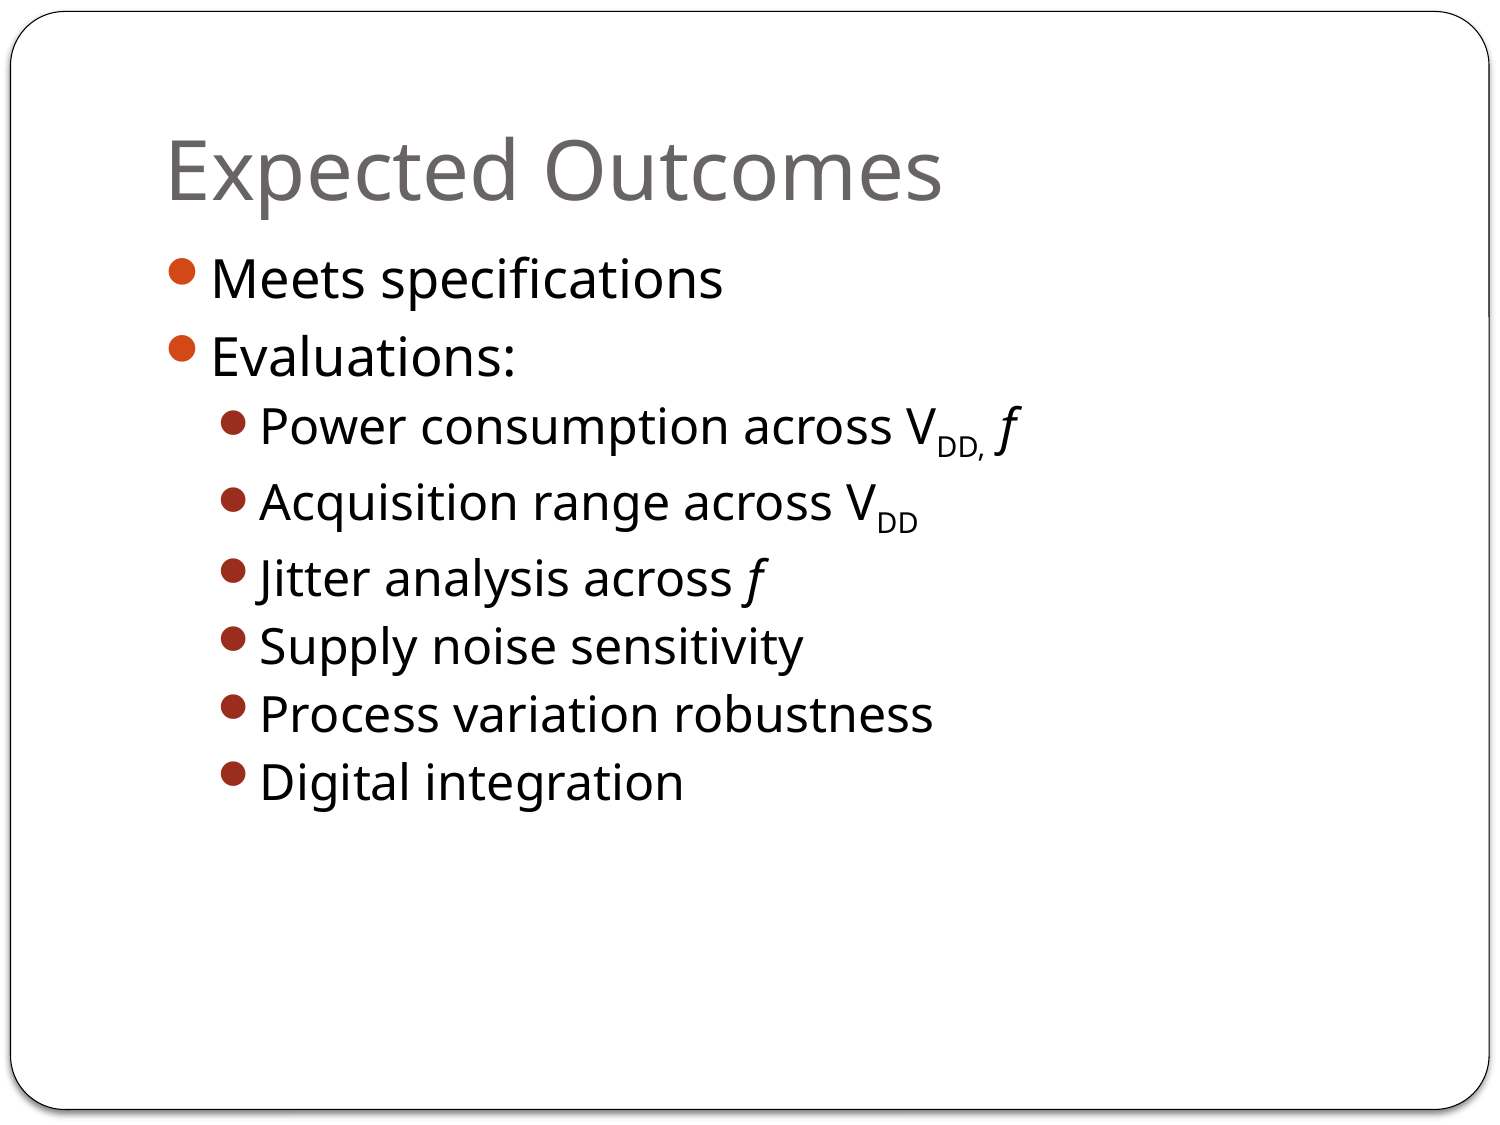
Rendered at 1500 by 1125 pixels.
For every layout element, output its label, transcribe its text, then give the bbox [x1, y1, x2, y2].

list Meets specifications Evaluations: Power consumption across VDD, f Acquisition range across VDD Jitter analysis across f Supply noise sensitivity Process variation robustness Digital integration [150, 237, 1425, 988]
title Expected Outcomes [150, 45, 1425, 233]
